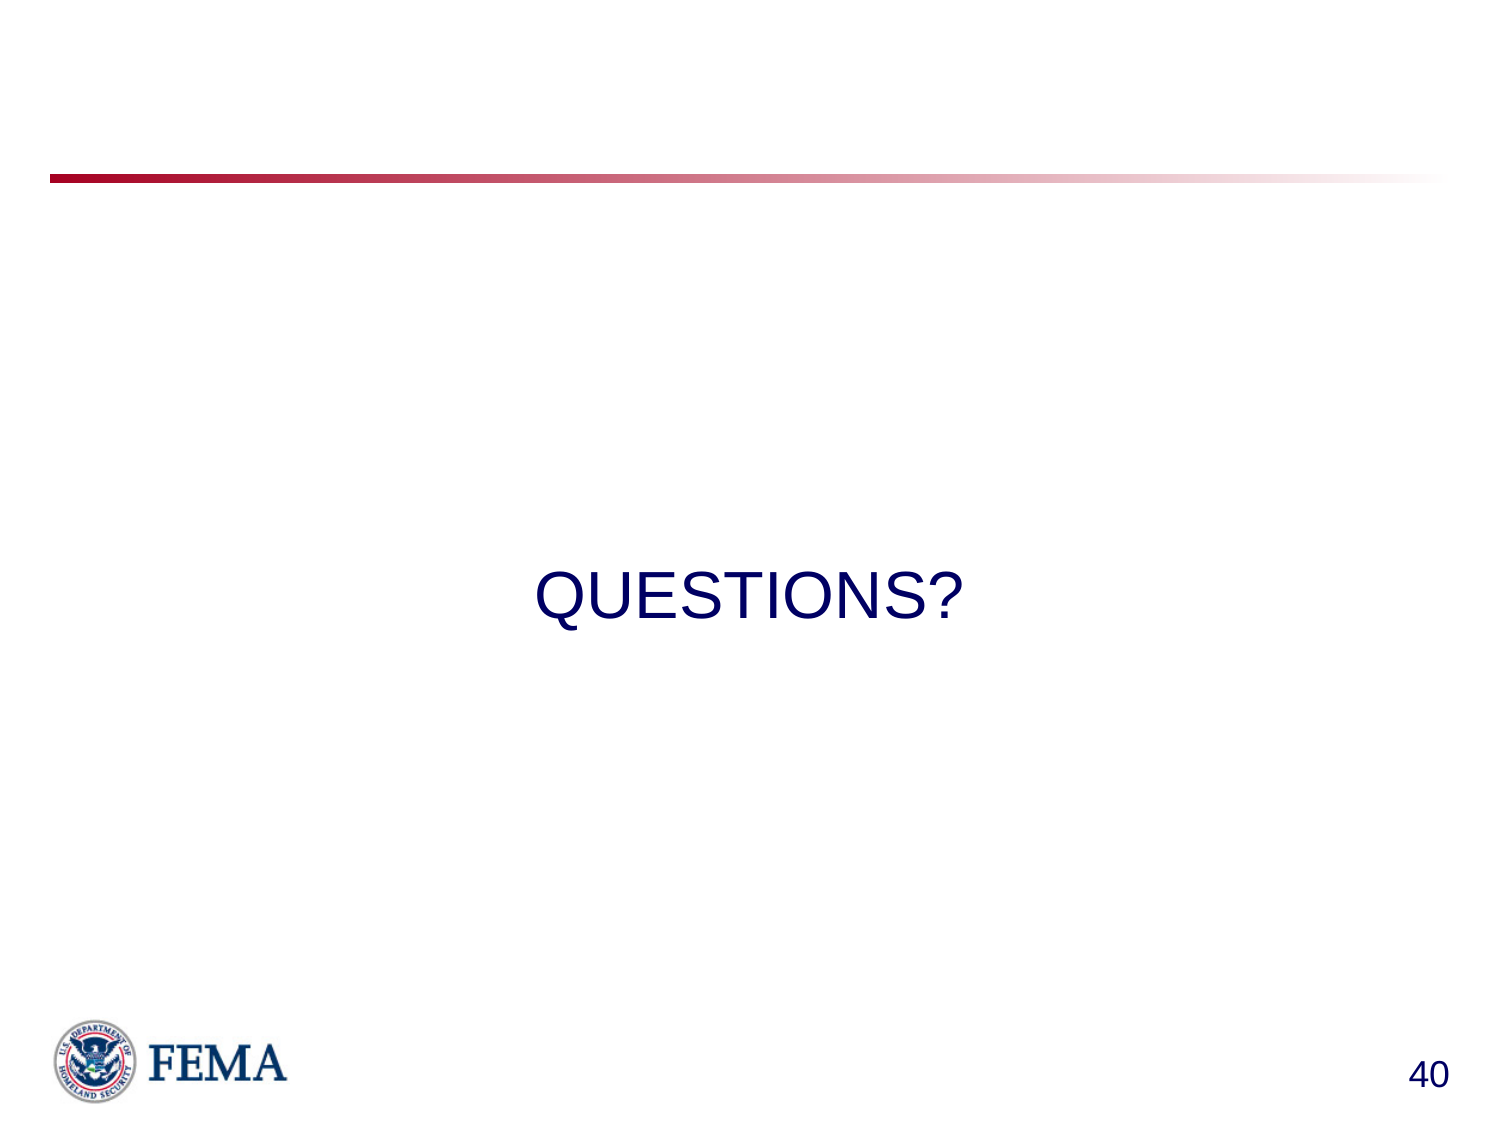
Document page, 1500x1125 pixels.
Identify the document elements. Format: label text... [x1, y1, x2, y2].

picture [51, 1017, 290, 1106]
slide_number 40 [1099, 1024, 1451, 1103]
list QUESTIONS? [74, 224, 1426, 968]
